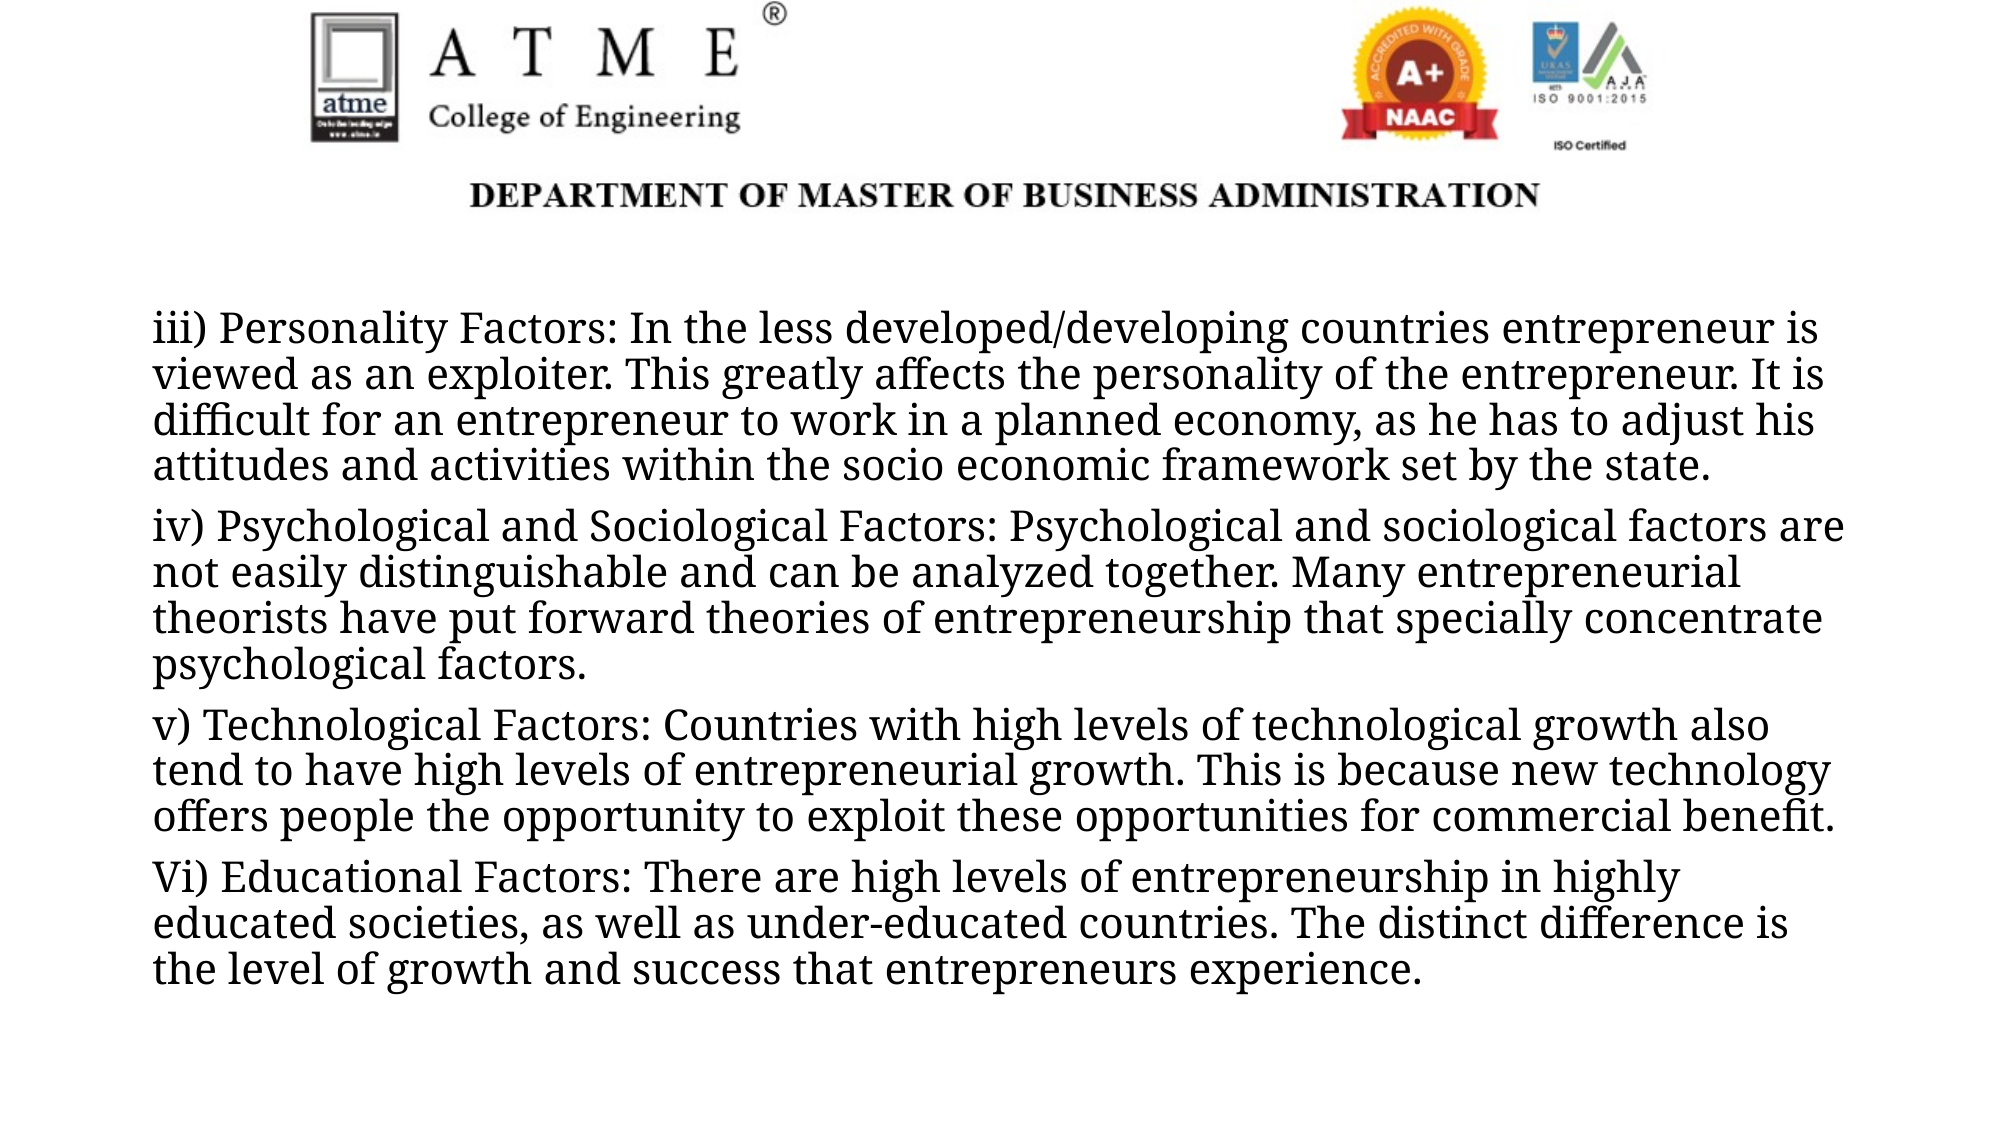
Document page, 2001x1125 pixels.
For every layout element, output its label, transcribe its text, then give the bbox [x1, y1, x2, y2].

list iii) Personality Factors: In the less developed/developing countries entrepreneur is viewed as an exploiter. This greatly affects the personality of the entrepreneur. It is difficult for an entrepreneur to work in a planned economy, as he has to adjust his attitudes and activities within the socio economic framework set by the state. iv) Psychological and Sociological Factors: Psychological and sociological factors are not easily distinguishable and can be analyzed together. Many entrepreneurial theorists have put forward theories of entrepreneurship that specially concentrate psychological factors. v) Technological Factors: Countries with high levels of technological growth also tend to have high levels of entrepreneurial growth. This is because new technology offers people the opportunity to exploit these opportunities for commercial benefit. Vi) Educational Factors: There are high levels of entrepreneurship in highly educated societies, as well as under-educated countries. The distinct difference is the level of growth and success that entrepreneurs experience. [137, 299, 1863, 1014]
picture [303, 0, 1697, 215]
